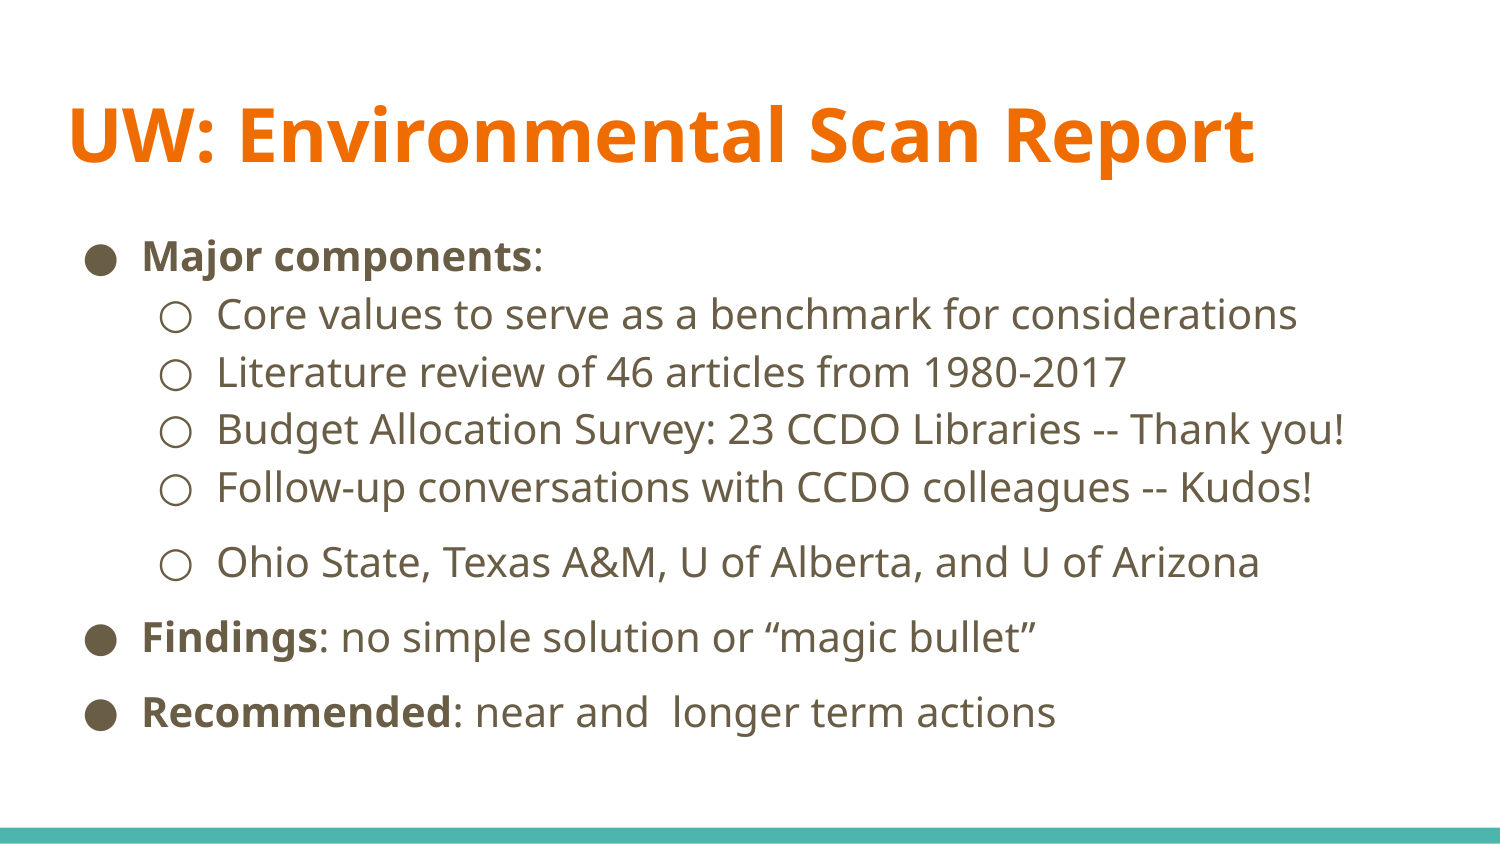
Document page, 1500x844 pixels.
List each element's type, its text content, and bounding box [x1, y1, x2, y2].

title UW: Environmental Scan Report [51, 72, 1449, 189]
list Major components: Core values to serve as a benchmark for considerations Literature review of 46 articles from 1980-2017 Budget Allocation Survey: 23 CCDO Libraries -- Thank you! Follow-up conversations with CCDO colleagues -- Kudos! Ohio State, Texas A&M, U of Alberta, and U of Arizona Findings: no simple solution or “magic bullet” Recommended: near and longer term actions [51, 207, 1449, 750]
